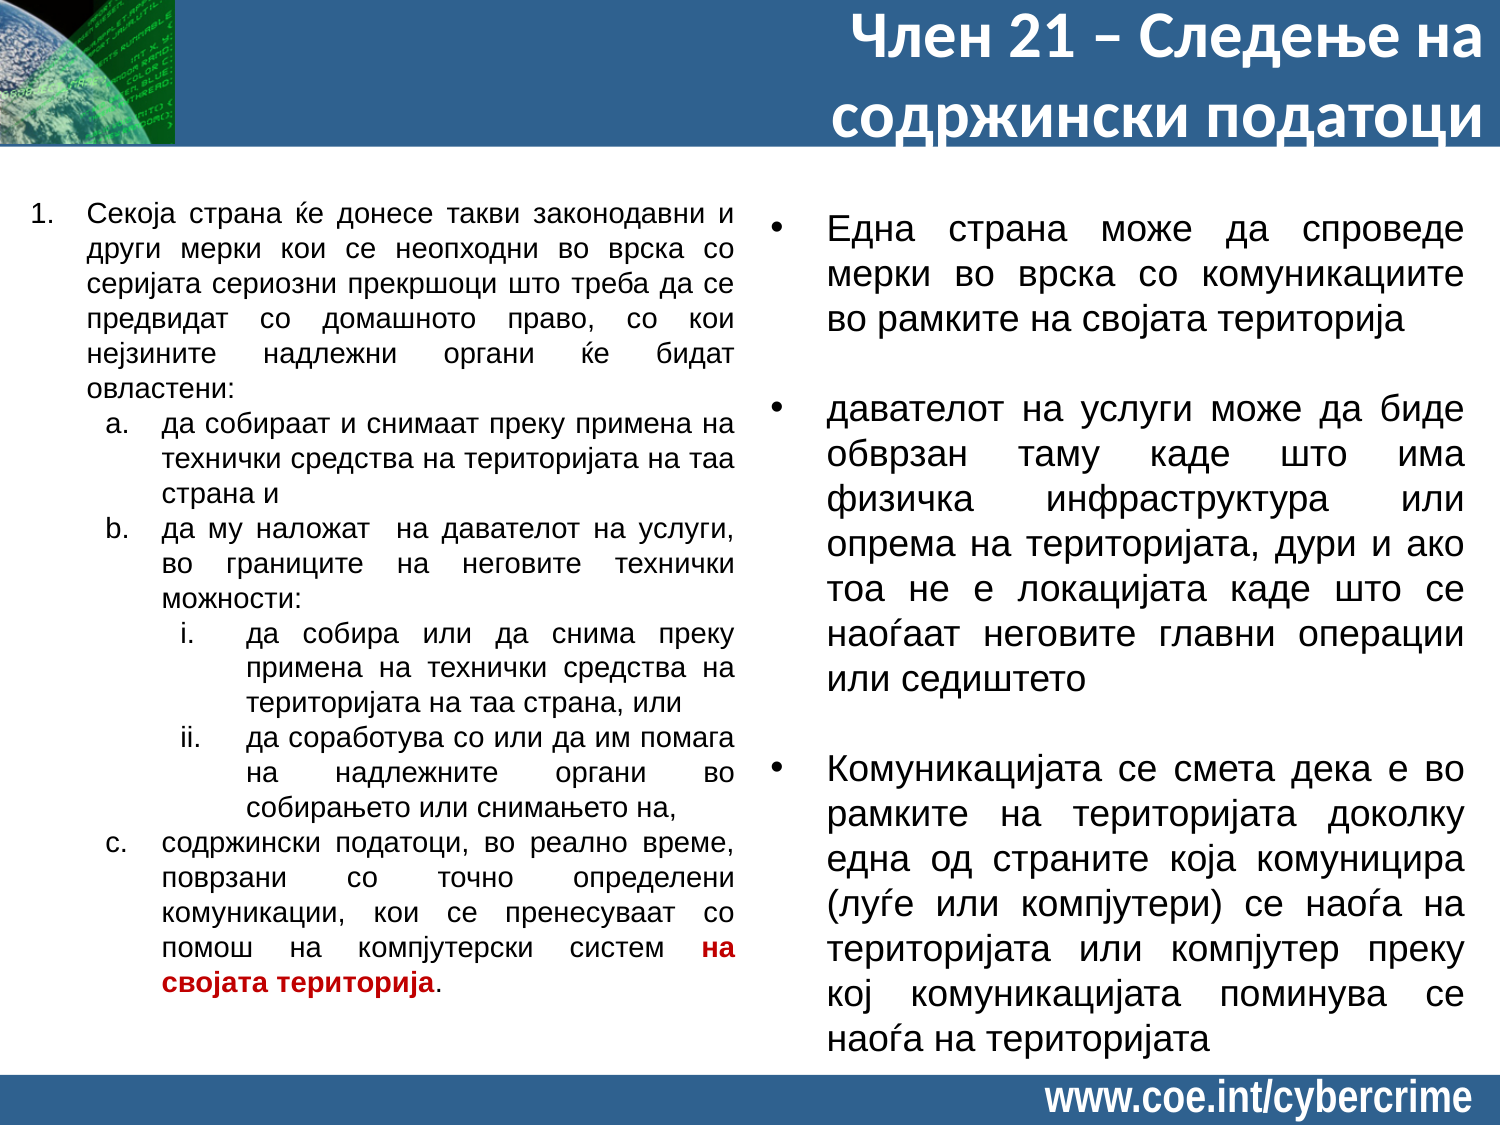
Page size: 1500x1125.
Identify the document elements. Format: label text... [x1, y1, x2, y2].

text_box Член 21 – Следење на содржински податоци [177, 0, 1500, 149]
picture [0, 0, 175, 144]
text_box www.coe.int/cybercrime [1030, 1059, 1500, 1125]
text_box [0, 1073, 1030, 1125]
text_box Една страна може да спроведе мерки во врска со комуникациите во рамките на својата територија давателот на услуги може да биде обврзан таму каде што има физичка инфраструктура или опрема на територијата, дури и ако тоа не е локацијата каде што се наоѓаат неговите главни операции или седиштето Комуникацијата се смета дека е во рамките на територијата доколку една од страните која комуницира (луѓе или компјутери) се наоѓа на територијата или компјутер преку кој комуникацијата поминува се наоѓа на територијата [755, 196, 1480, 1066]
text_box Секоја страна ќе донесе такви законодавни и други мерки кои се неопходни во врска со серијата сериозни прекршоци што треба да се предвидат со домашното право, со кои нејзините надлежни органи ќе бидат овластени: да собираат и снимаат преку примена на технички средства на територијата на таа страна и да му наложат на давателот на услуги, во границите на неговите технички можности: да собира или да снима преку примена на технички средства на територијата на таа страна, или да соработува со или да им помага на надлежните органи во собирањето или снимањето на, содржински податоци, во реално време, поврзани со точно определени комуникации, кои се пренесуваат со помош на компјутерски систем на својата територија. [15, 186, 750, 1006]
